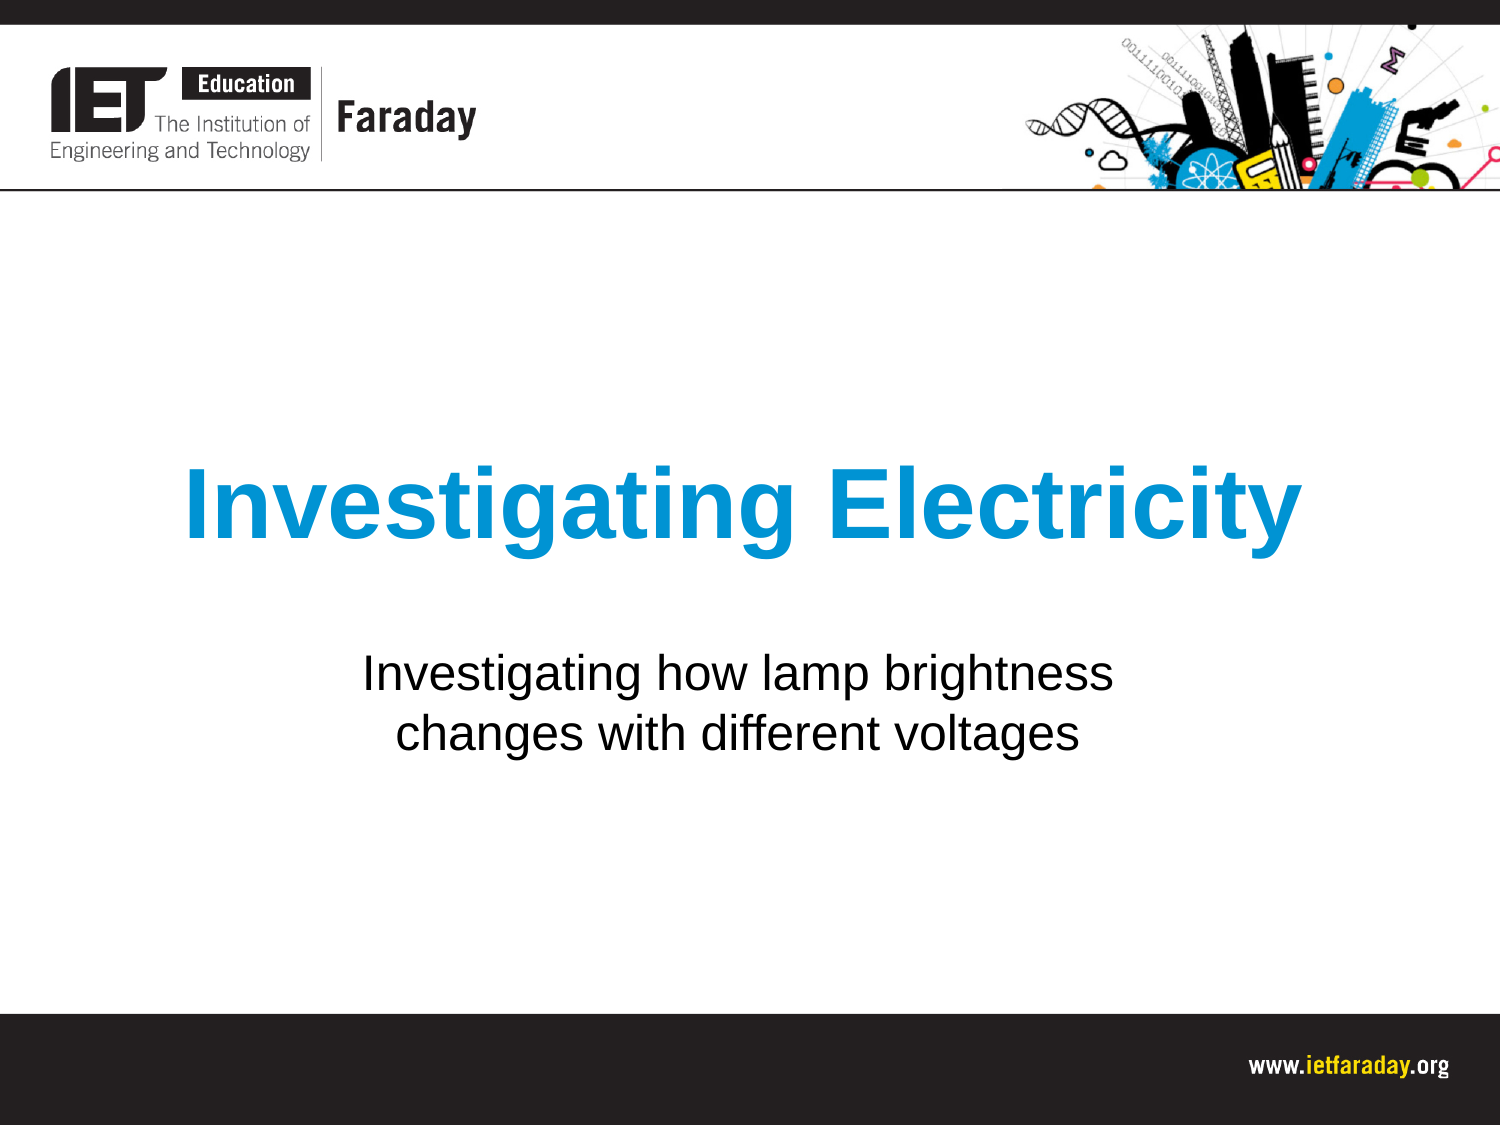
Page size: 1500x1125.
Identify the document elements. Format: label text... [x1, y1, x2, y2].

text_box Investigating how lamp brightness changes with different voltages [277, 633, 1199, 769]
picture [0, 0, 1500, 1125]
text_box Investigating Electricity [159, 430, 1329, 566]
